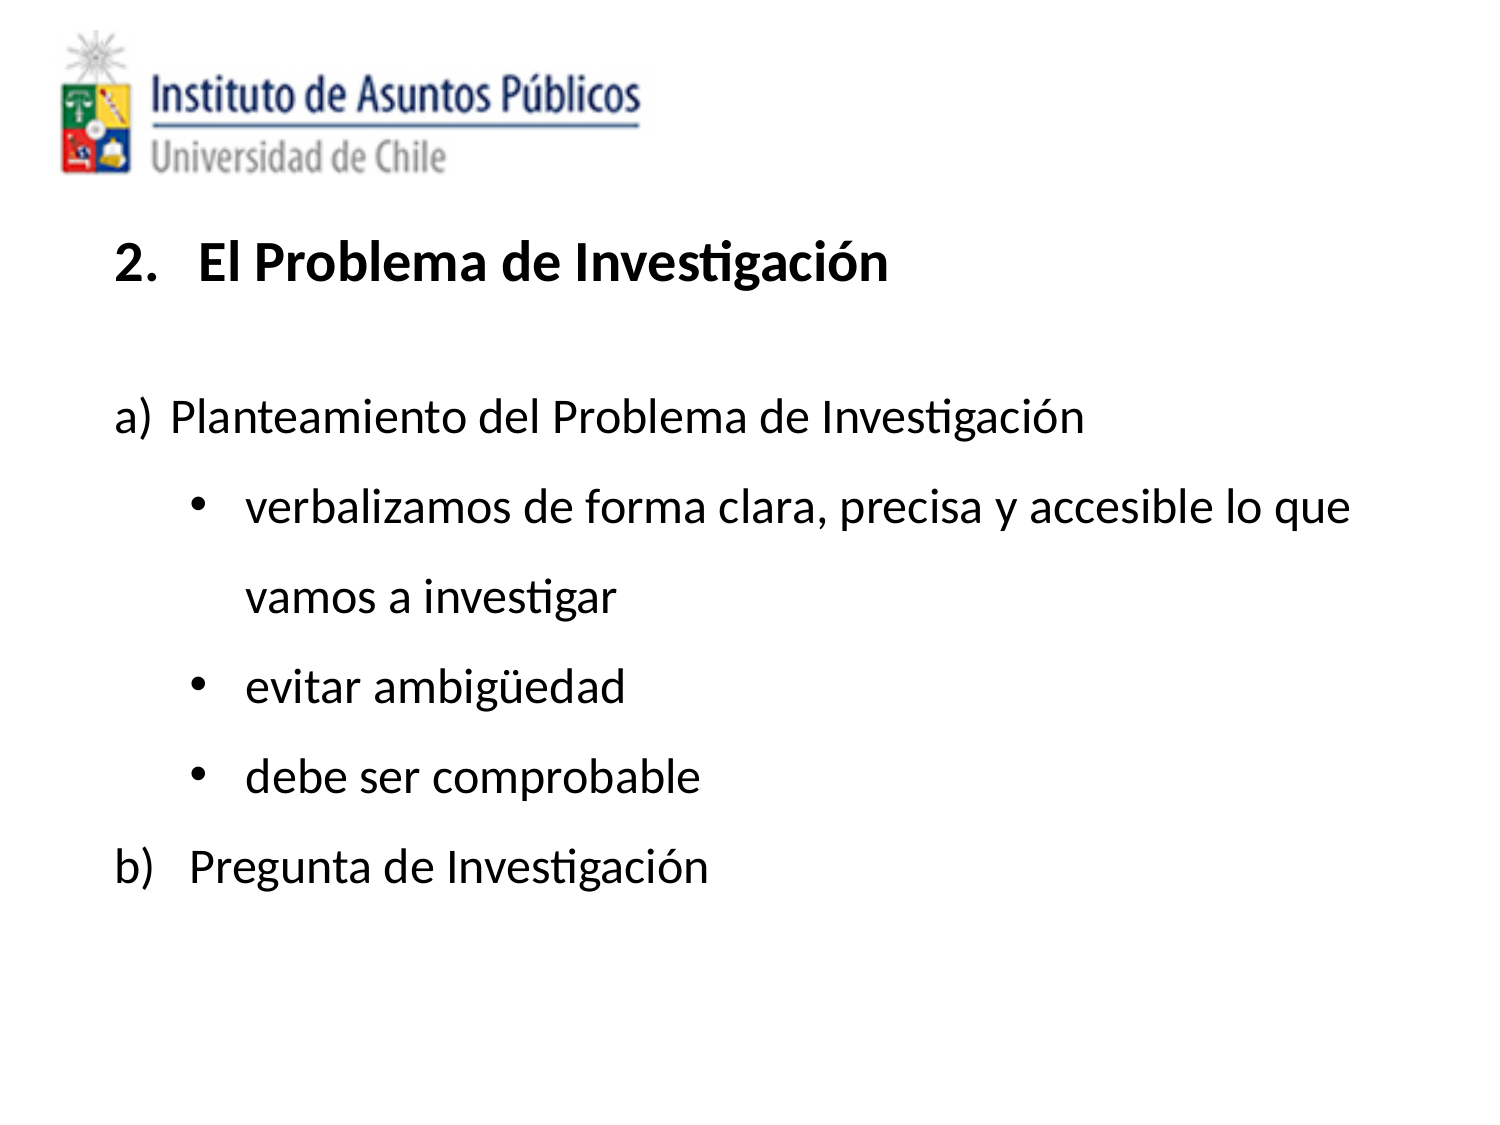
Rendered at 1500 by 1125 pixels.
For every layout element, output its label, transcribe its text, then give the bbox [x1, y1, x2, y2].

picture [29, 30, 705, 209]
text_box El Problema de Investigación Planteamiento del Problema de Investigación verbalizamos de forma clara, precisa y accesible lo que vamos a investigar evitar ambigüedad debe ser comprobable Pregunta de Investigación [99, 215, 1447, 901]
